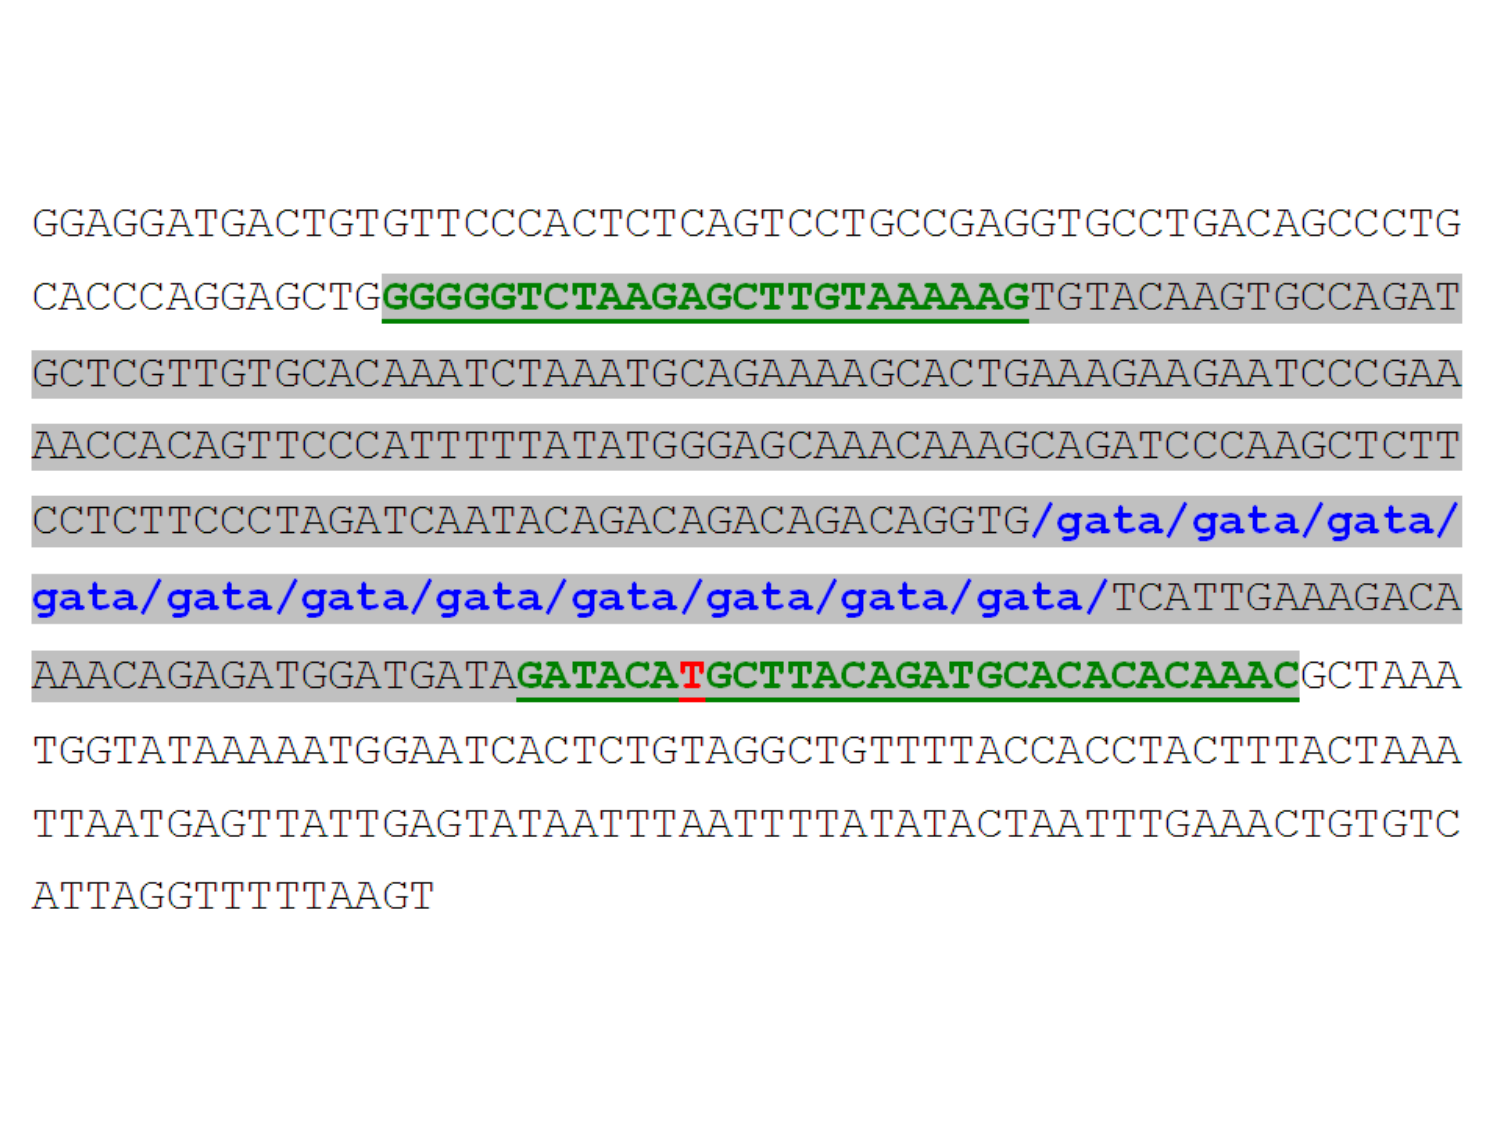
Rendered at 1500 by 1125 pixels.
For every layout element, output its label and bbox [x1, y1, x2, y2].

picture [24, 191, 1476, 934]
